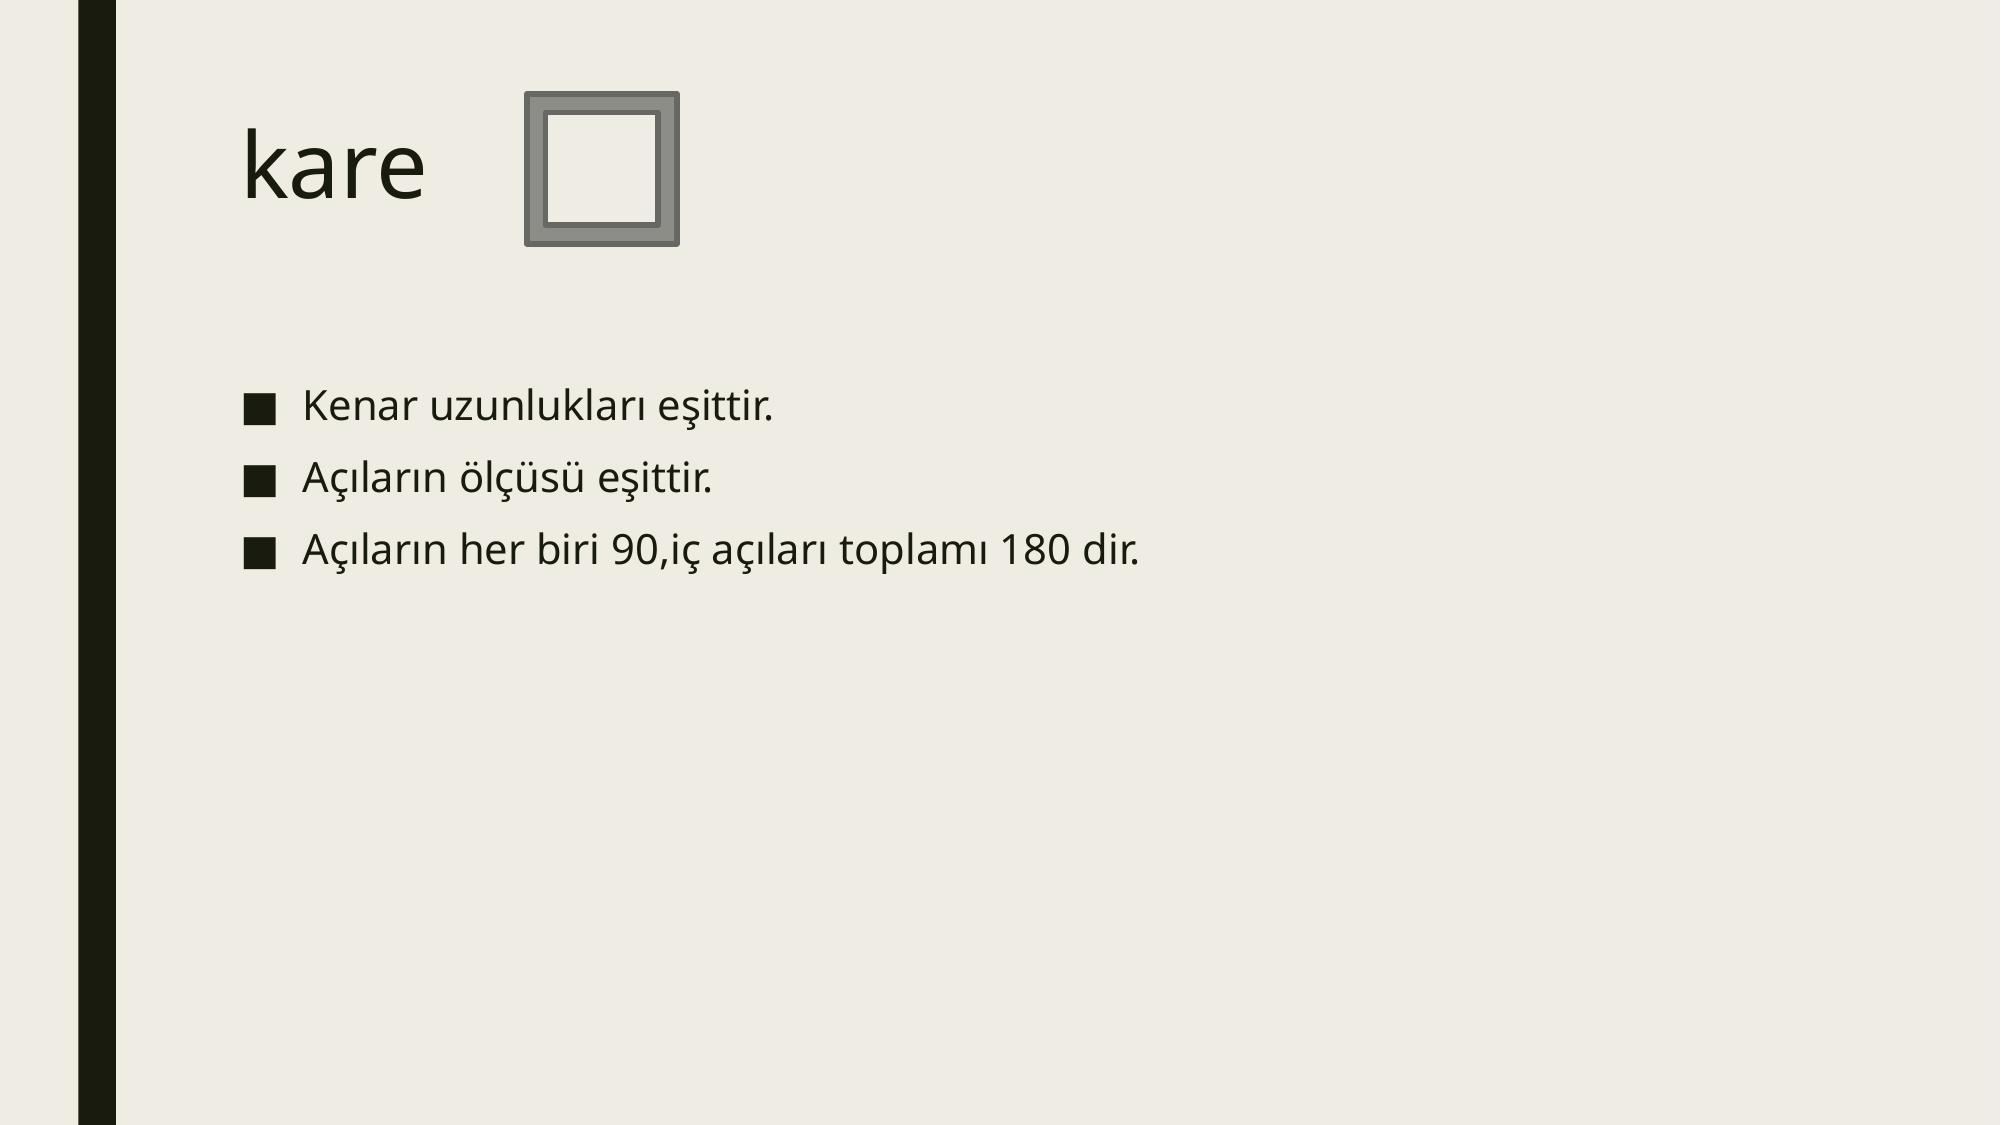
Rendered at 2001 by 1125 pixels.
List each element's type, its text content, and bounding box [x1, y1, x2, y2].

list Kenar uzunlukları eşittir. Açıların ölçüsü eşittir. Açıların her biri 90,iç açıları toplamı 180 dir. [225, 375, 1800, 963]
text_box [524, 91, 680, 247]
title kare [225, 112, 1800, 357]
